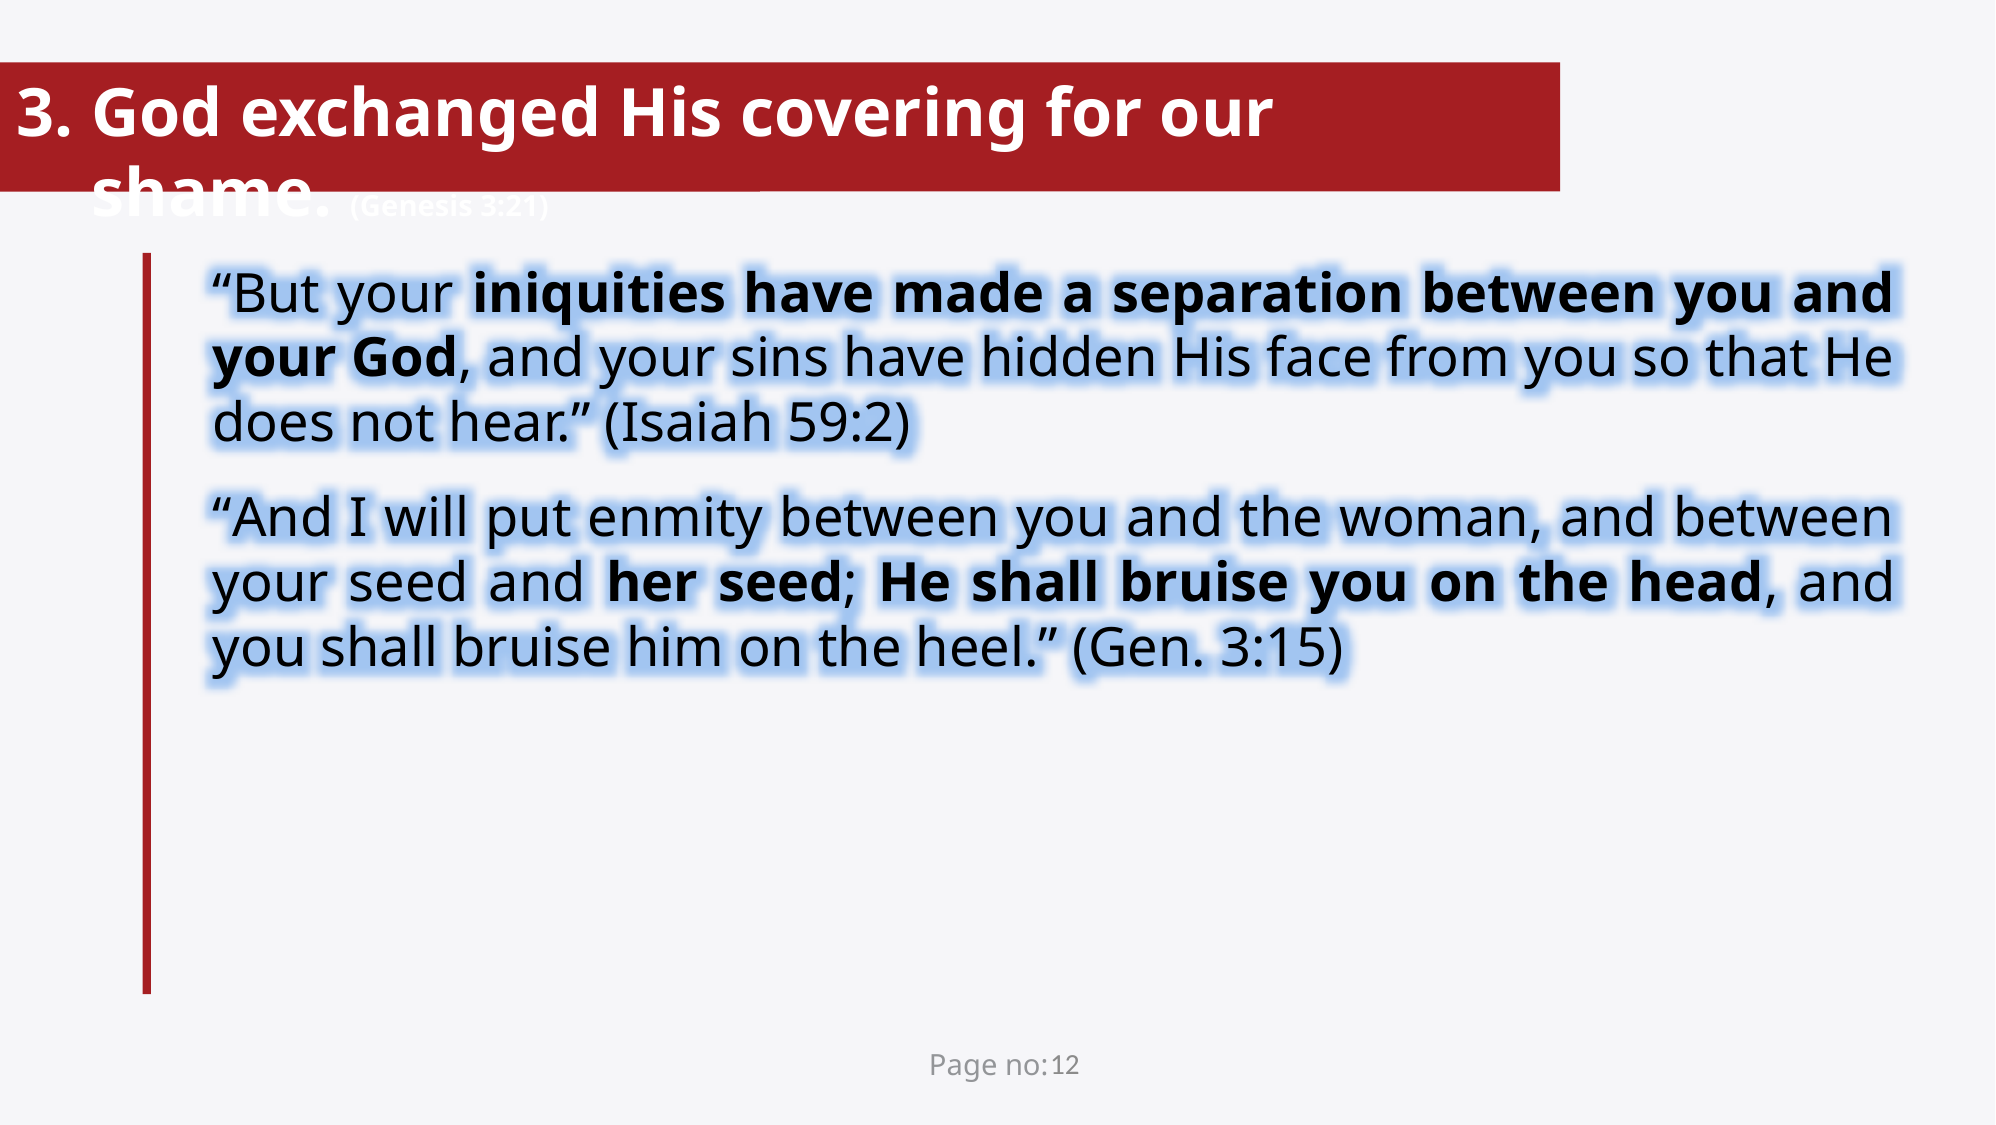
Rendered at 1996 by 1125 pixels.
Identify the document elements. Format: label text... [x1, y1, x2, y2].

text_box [1, 62, 1561, 194]
text_box “But your iniquities have made a separation between you and your God, and your sins have hidden His face from you so that He does not hear.” (Isaiah 59:2) [198, 250, 1911, 461]
text_box “And I will put enmity between you and the woman, and between your seed and her seed; He shall bruise you on the head, and you shall bruise him on the heel.” (Gen. 3:15) [198, 474, 1911, 685]
